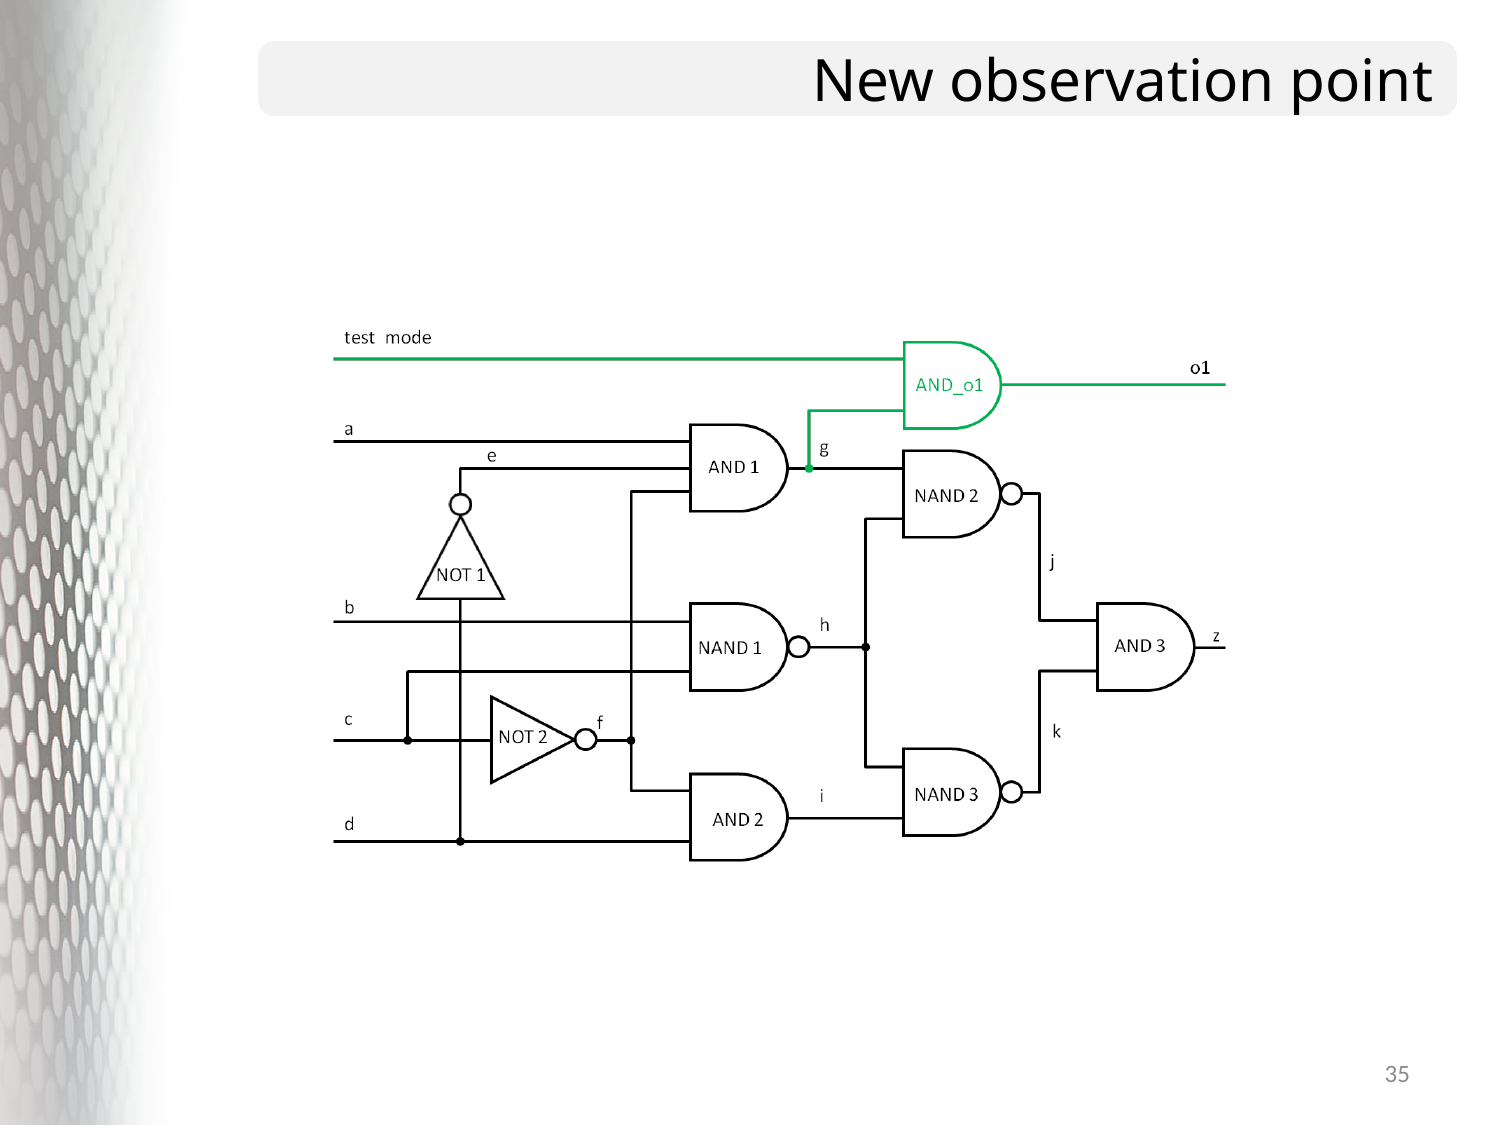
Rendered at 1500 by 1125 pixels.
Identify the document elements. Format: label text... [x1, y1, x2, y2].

picture [330, 317, 1234, 862]
picture [0, 0, 200, 1125]
slide_number 35 [1074, 1042, 1425, 1103]
title New observation point [58, 40, 1449, 117]
